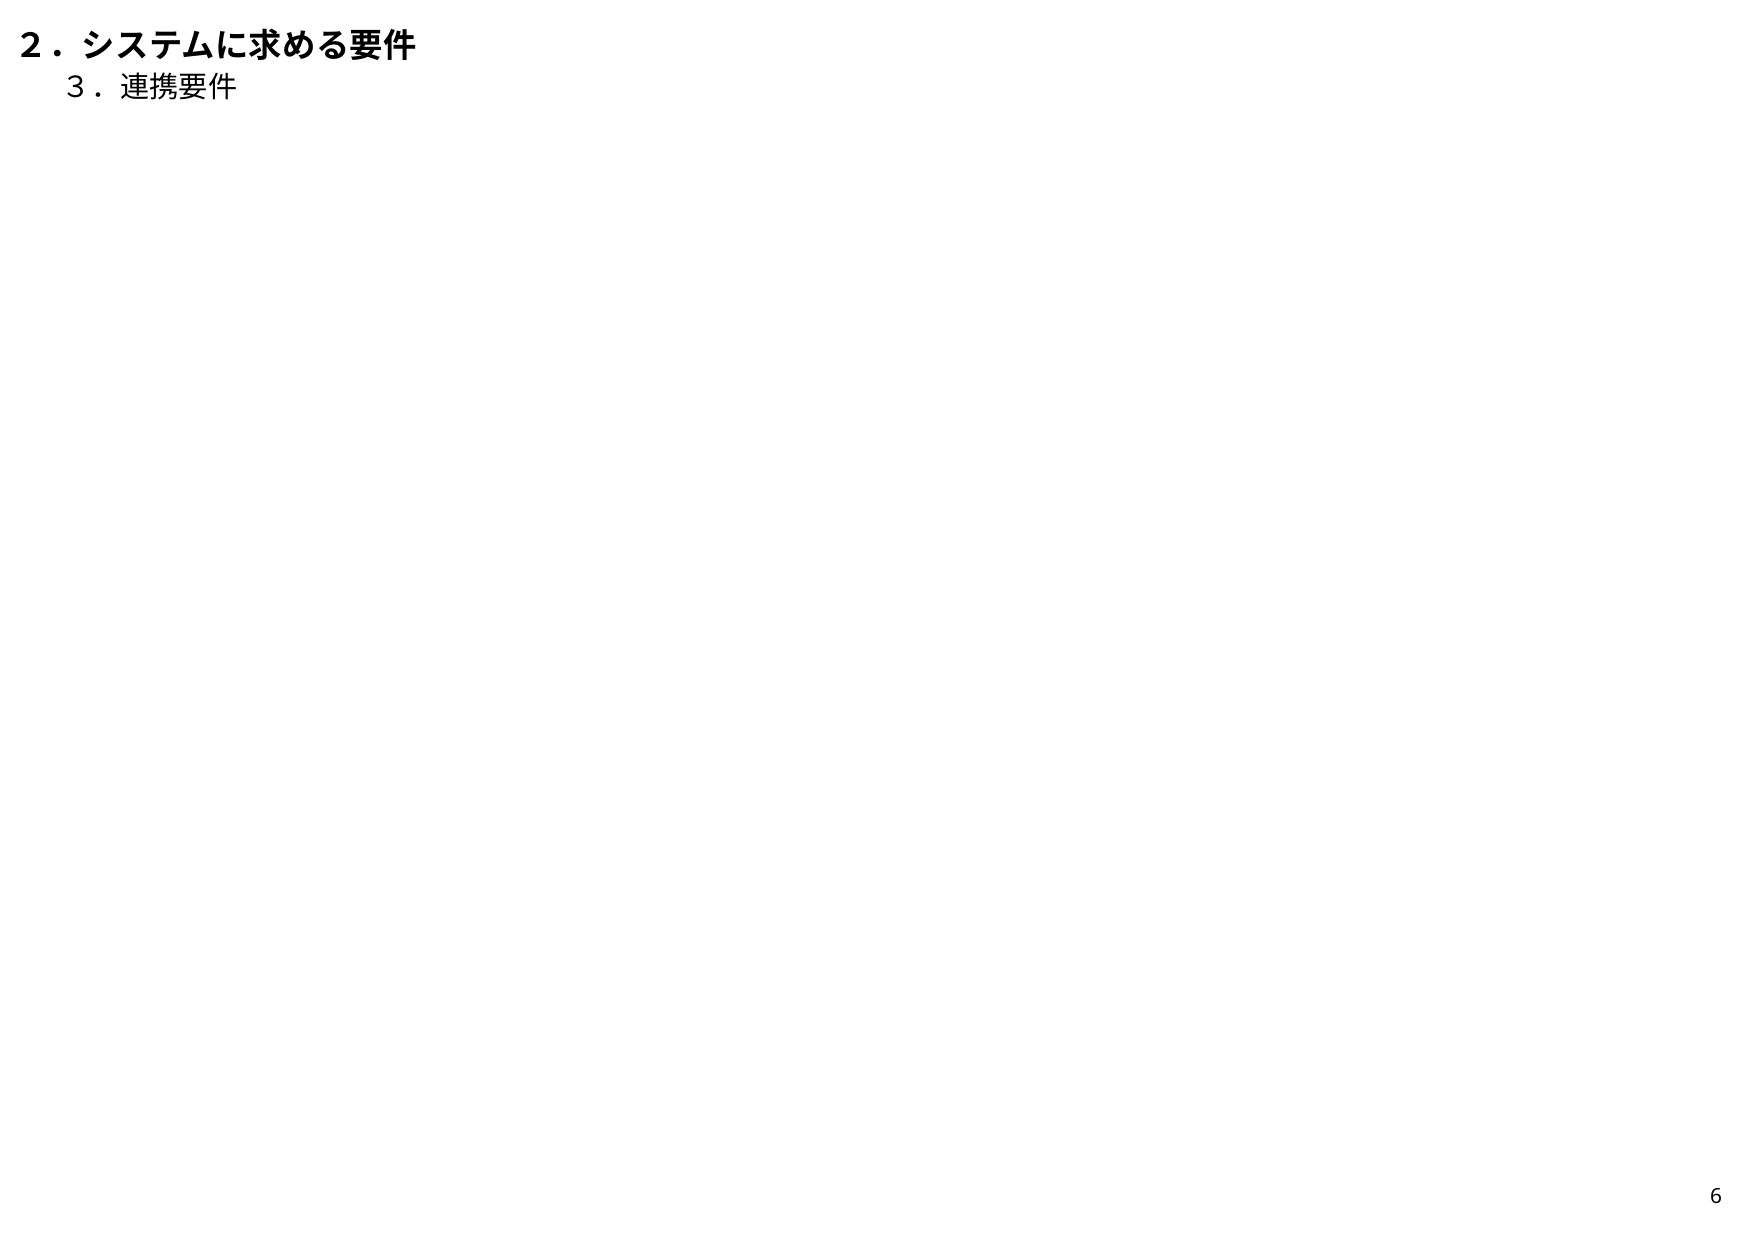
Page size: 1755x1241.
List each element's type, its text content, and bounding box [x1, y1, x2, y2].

title ２．システムに求める要件 [14, 29, 1739, 66]
list ３．連携要件 [61, 67, 1739, 104]
